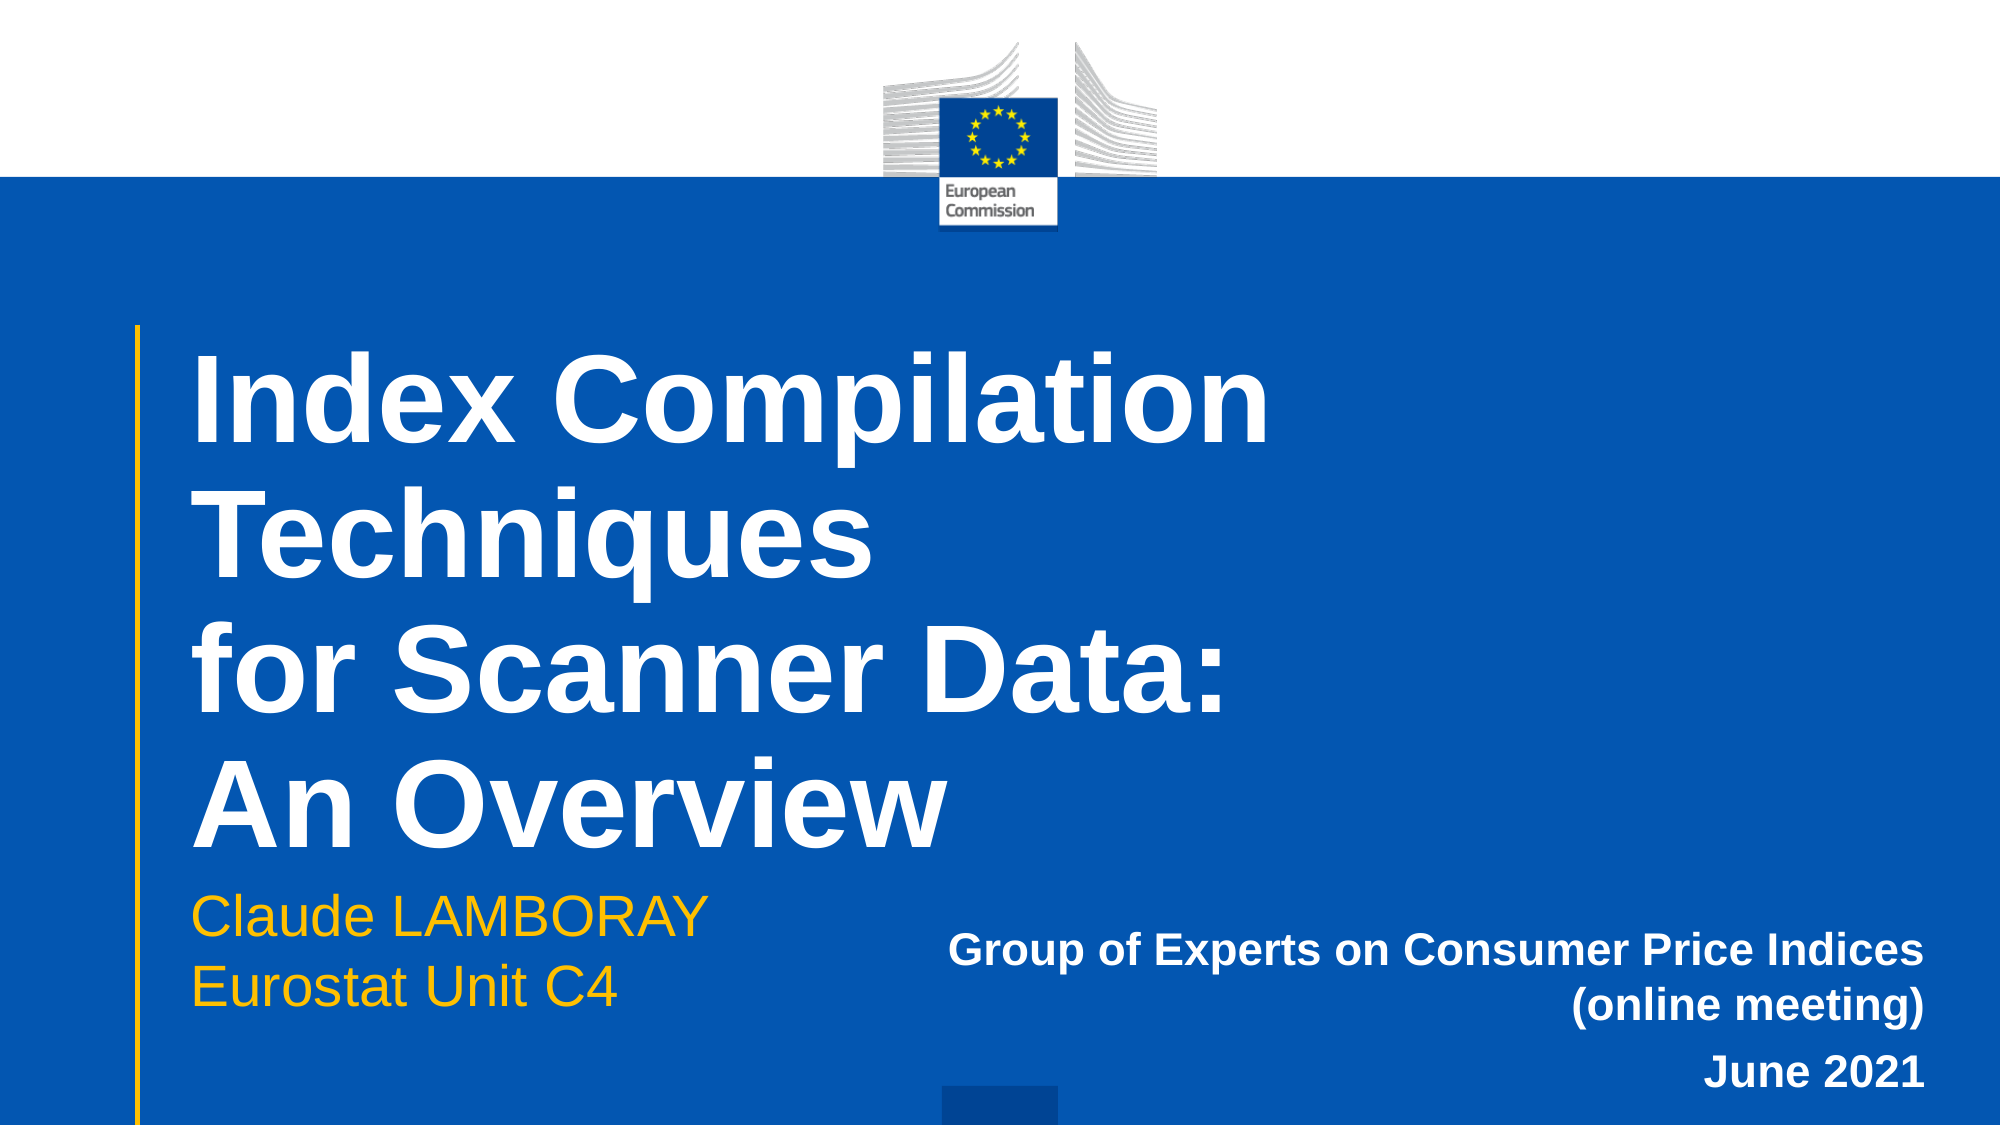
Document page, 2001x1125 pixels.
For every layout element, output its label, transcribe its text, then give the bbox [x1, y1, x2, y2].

subtitle Claude LAMBORAY Eurostat Unit C4 [175, 871, 1827, 1019]
picture [883, 42, 1157, 232]
title Index Compilation Techniques for Scanner Data: An Overview [175, 326, 1827, 658]
list Group of Experts on Consumer Price Indices (online meeting) June 2021 [923, 911, 1941, 1042]
